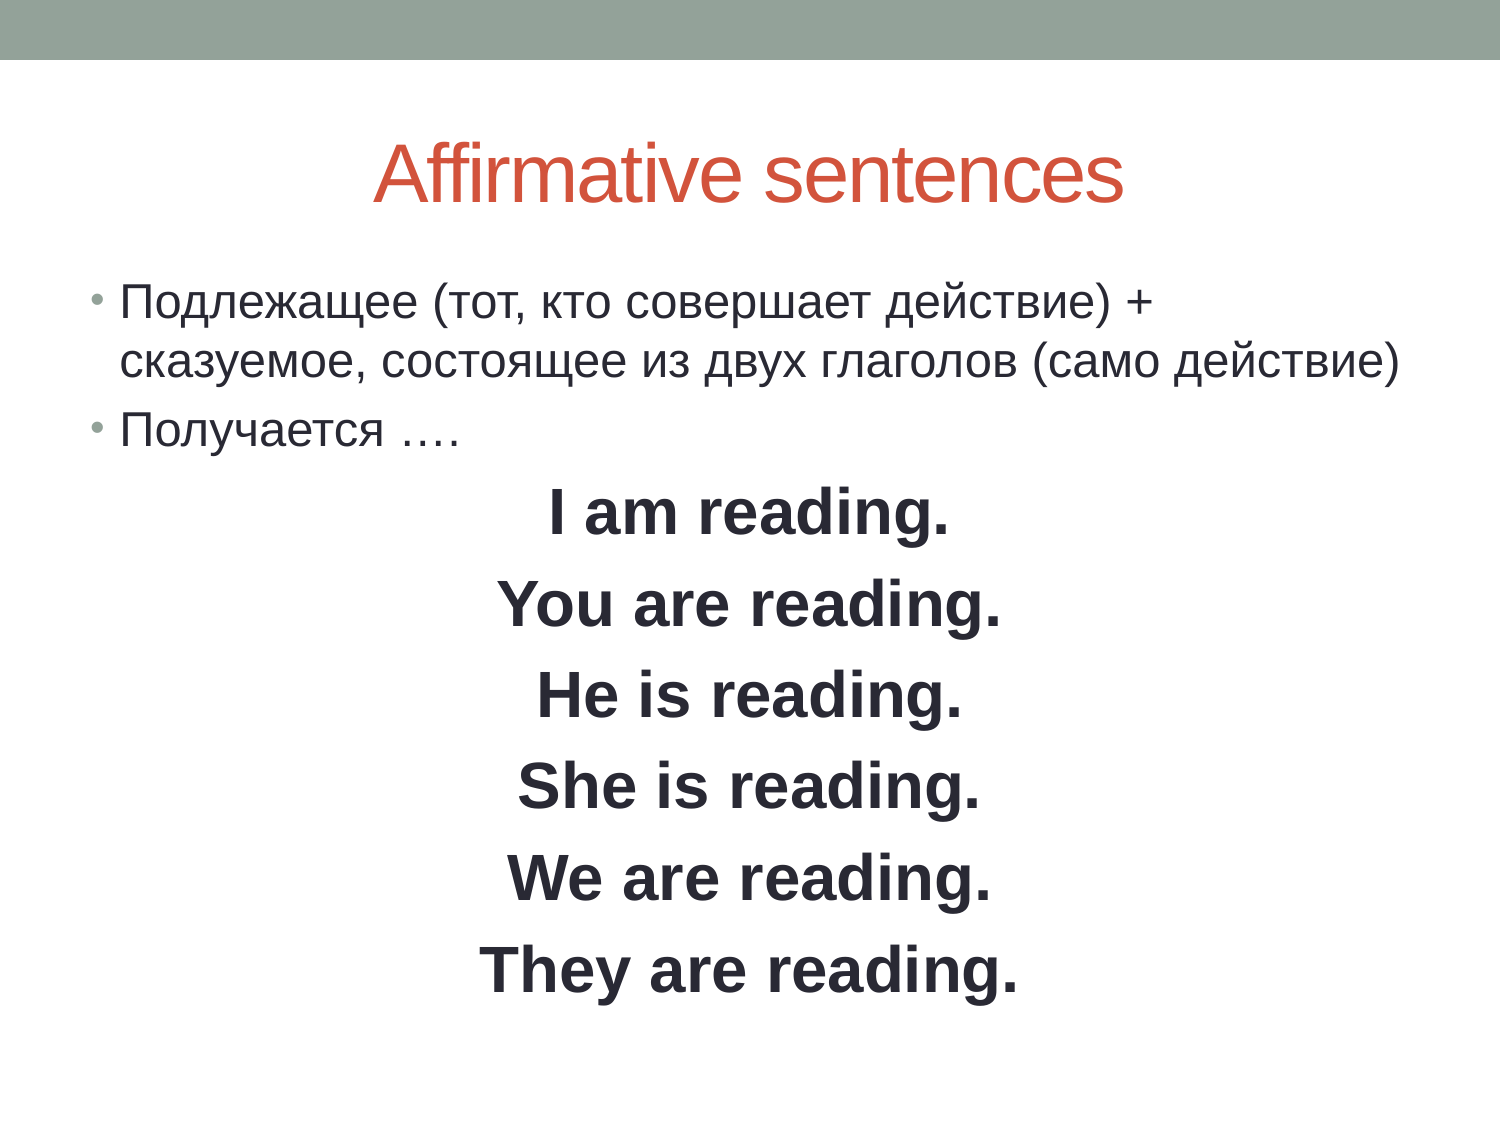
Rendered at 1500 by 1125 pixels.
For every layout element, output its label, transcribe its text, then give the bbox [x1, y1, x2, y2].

list Подлежащее (тот, кто совершает действие) + сказуемое, состоящее из двух глаголов (само действие) Получается …. I am reading. You are reading. He is reading. She is reading. We are reading. They are reading. [75, 262, 1425, 1063]
title Affirmative sentences [75, 87, 1425, 250]
